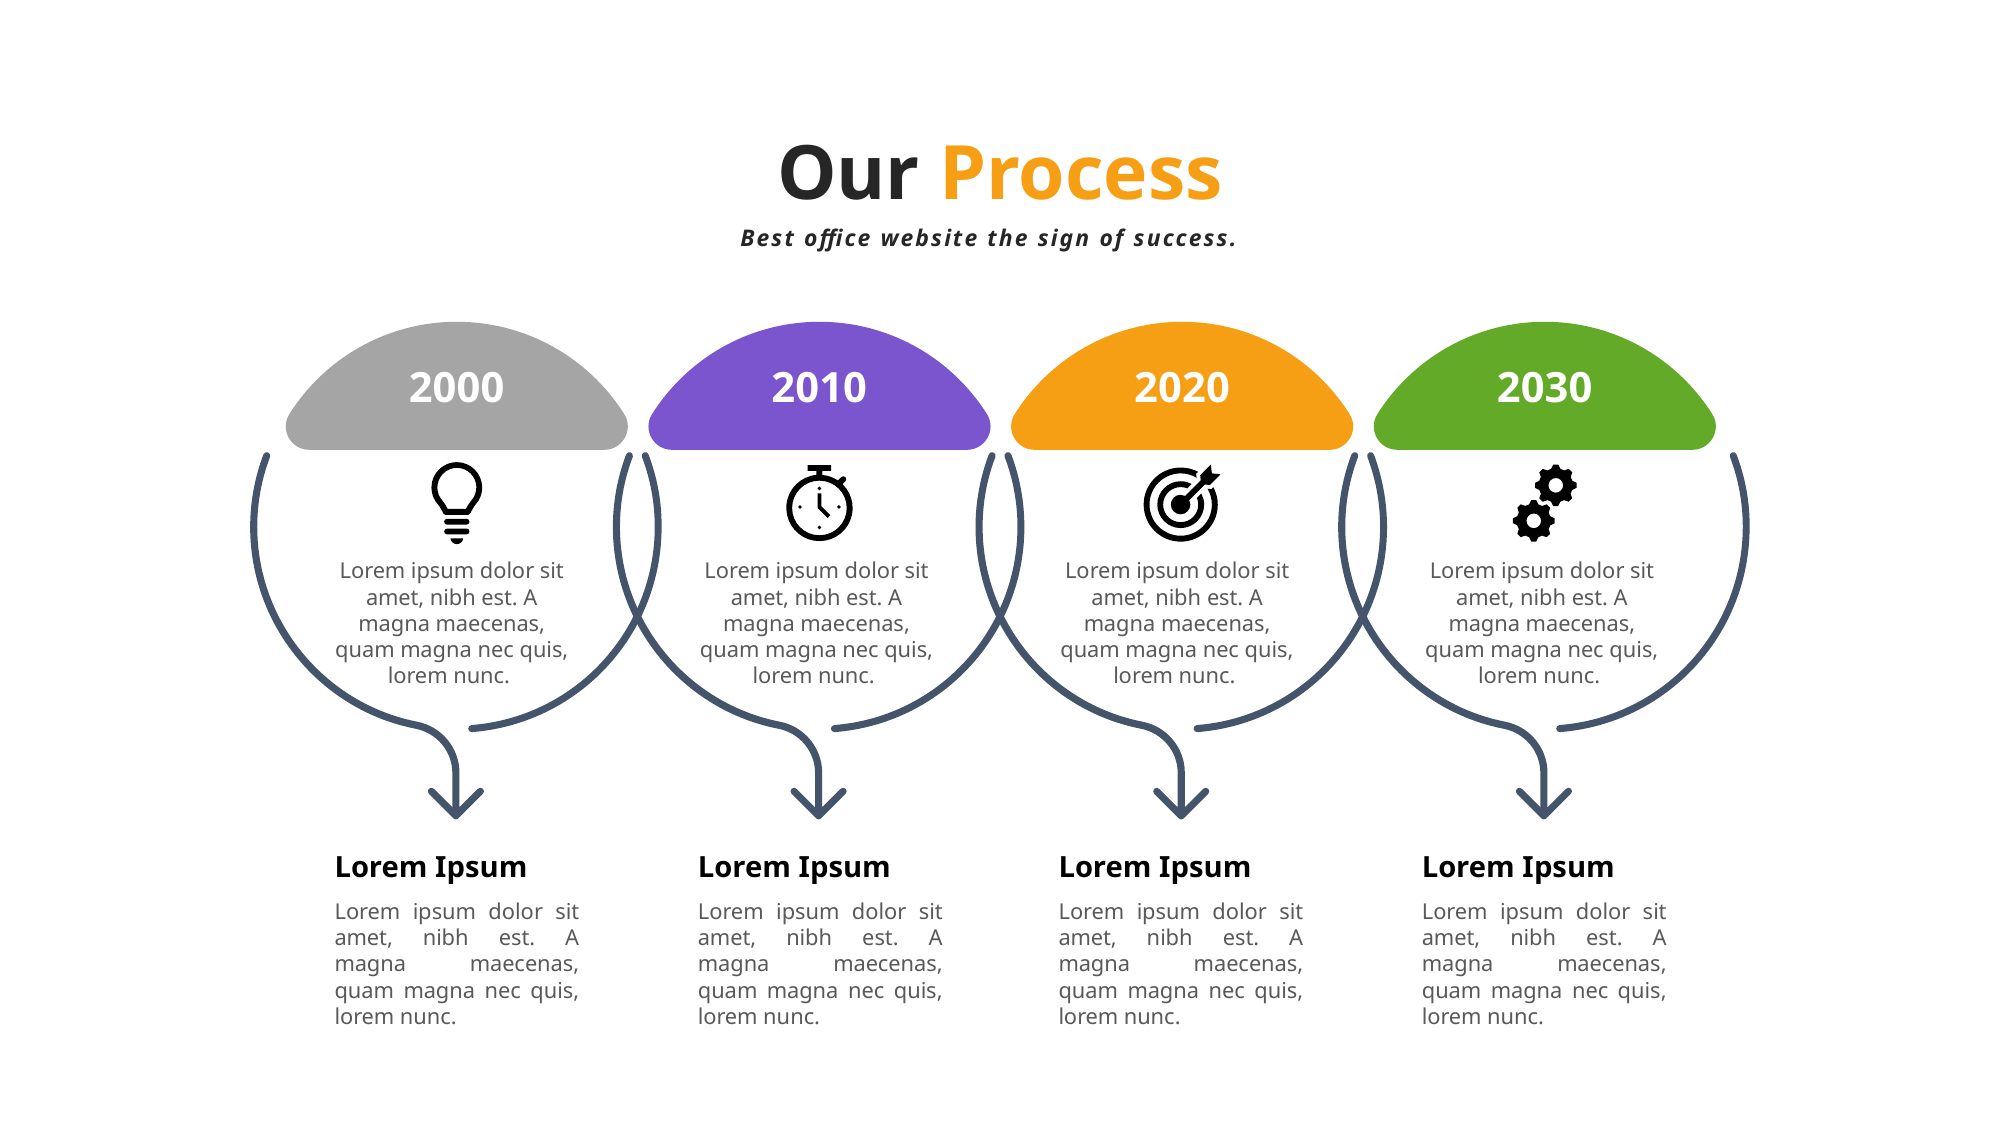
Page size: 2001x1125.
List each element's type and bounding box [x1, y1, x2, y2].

text_box [250, 321, 1750, 1008]
text_box [545, 117, 1454, 259]
